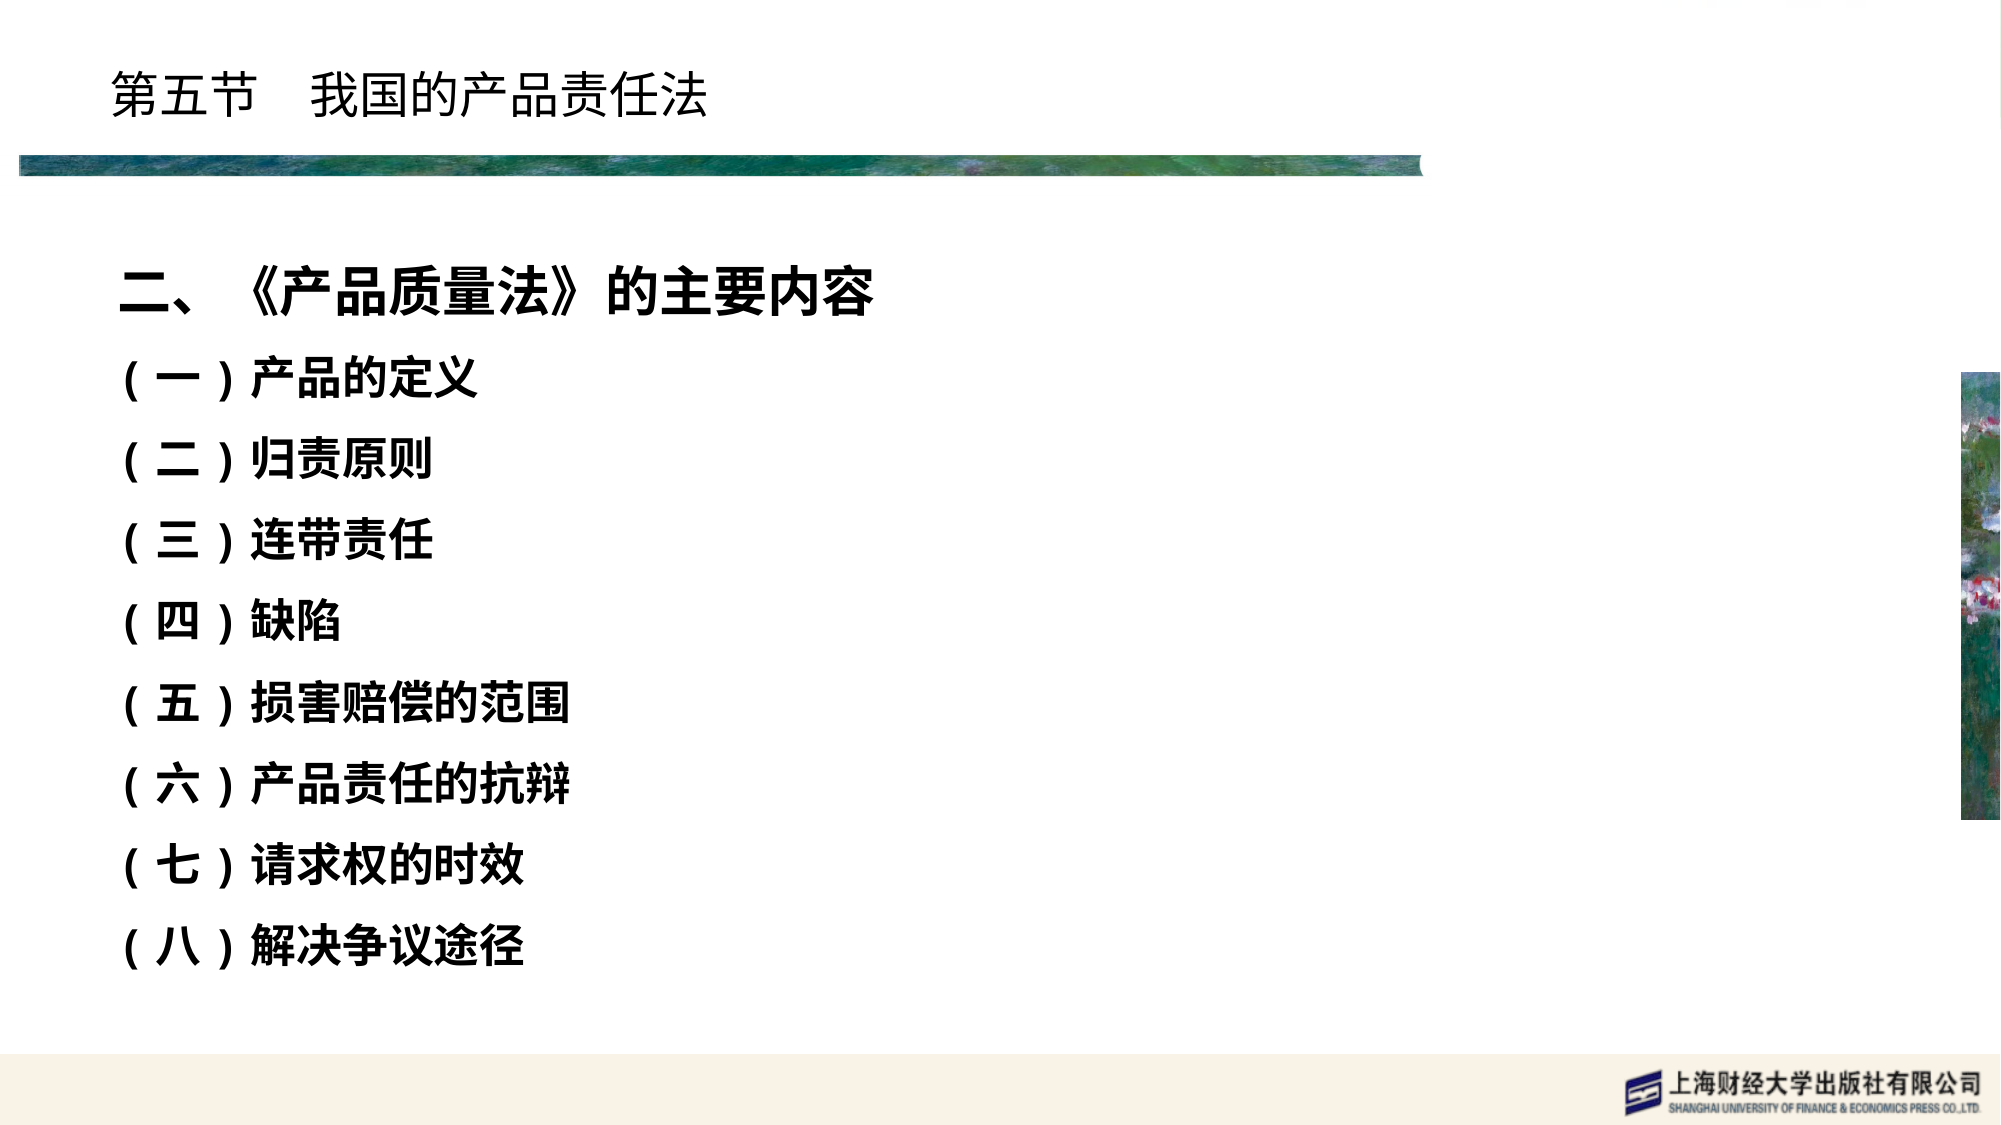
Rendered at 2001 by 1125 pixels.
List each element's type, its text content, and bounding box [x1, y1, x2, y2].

title 第五节 我国的产品责任法 [94, 42, 1451, 146]
list 二、《产品质量法》的主要内容 (一)产品的定义 (二)归责原则 (三)连带责任 (四)缺陷 (五)损害赔偿的范围 (六)产品责任的抗辩 (七)请求权的时效 (八)解决争议途径 [102, 233, 1898, 1032]
picture [0, 0, 2001, 1125]
